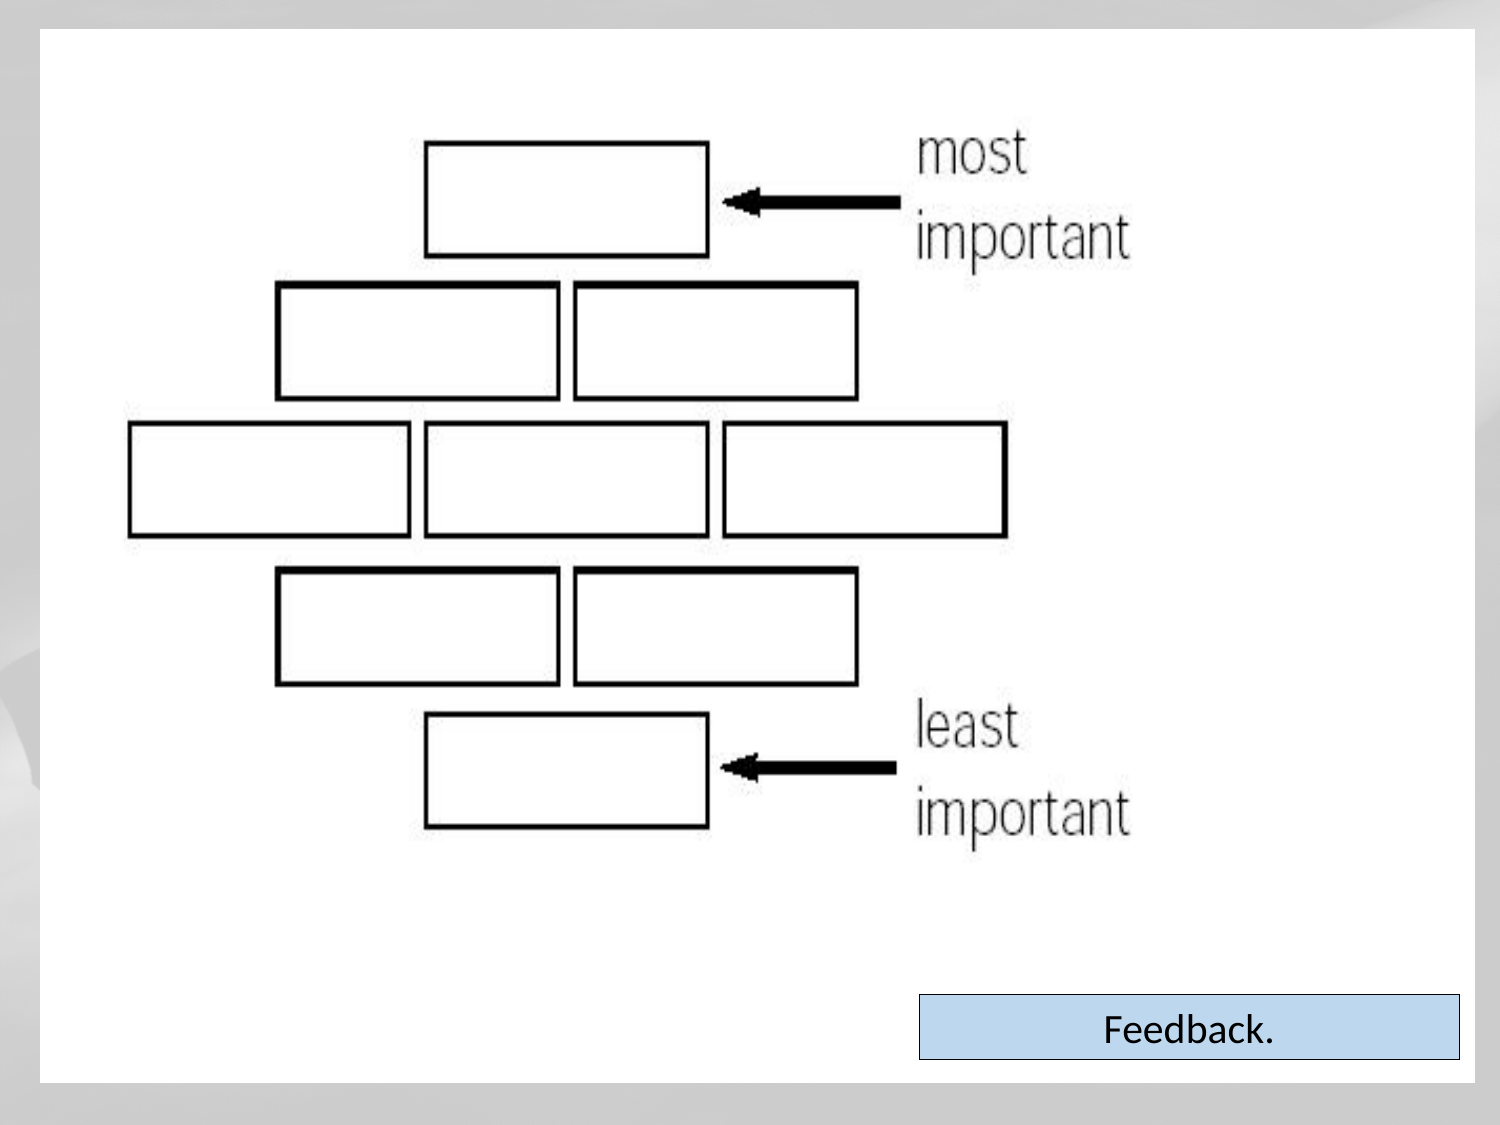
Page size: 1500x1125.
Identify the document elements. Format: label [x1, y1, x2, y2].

picture [40, 29, 1475, 1083]
